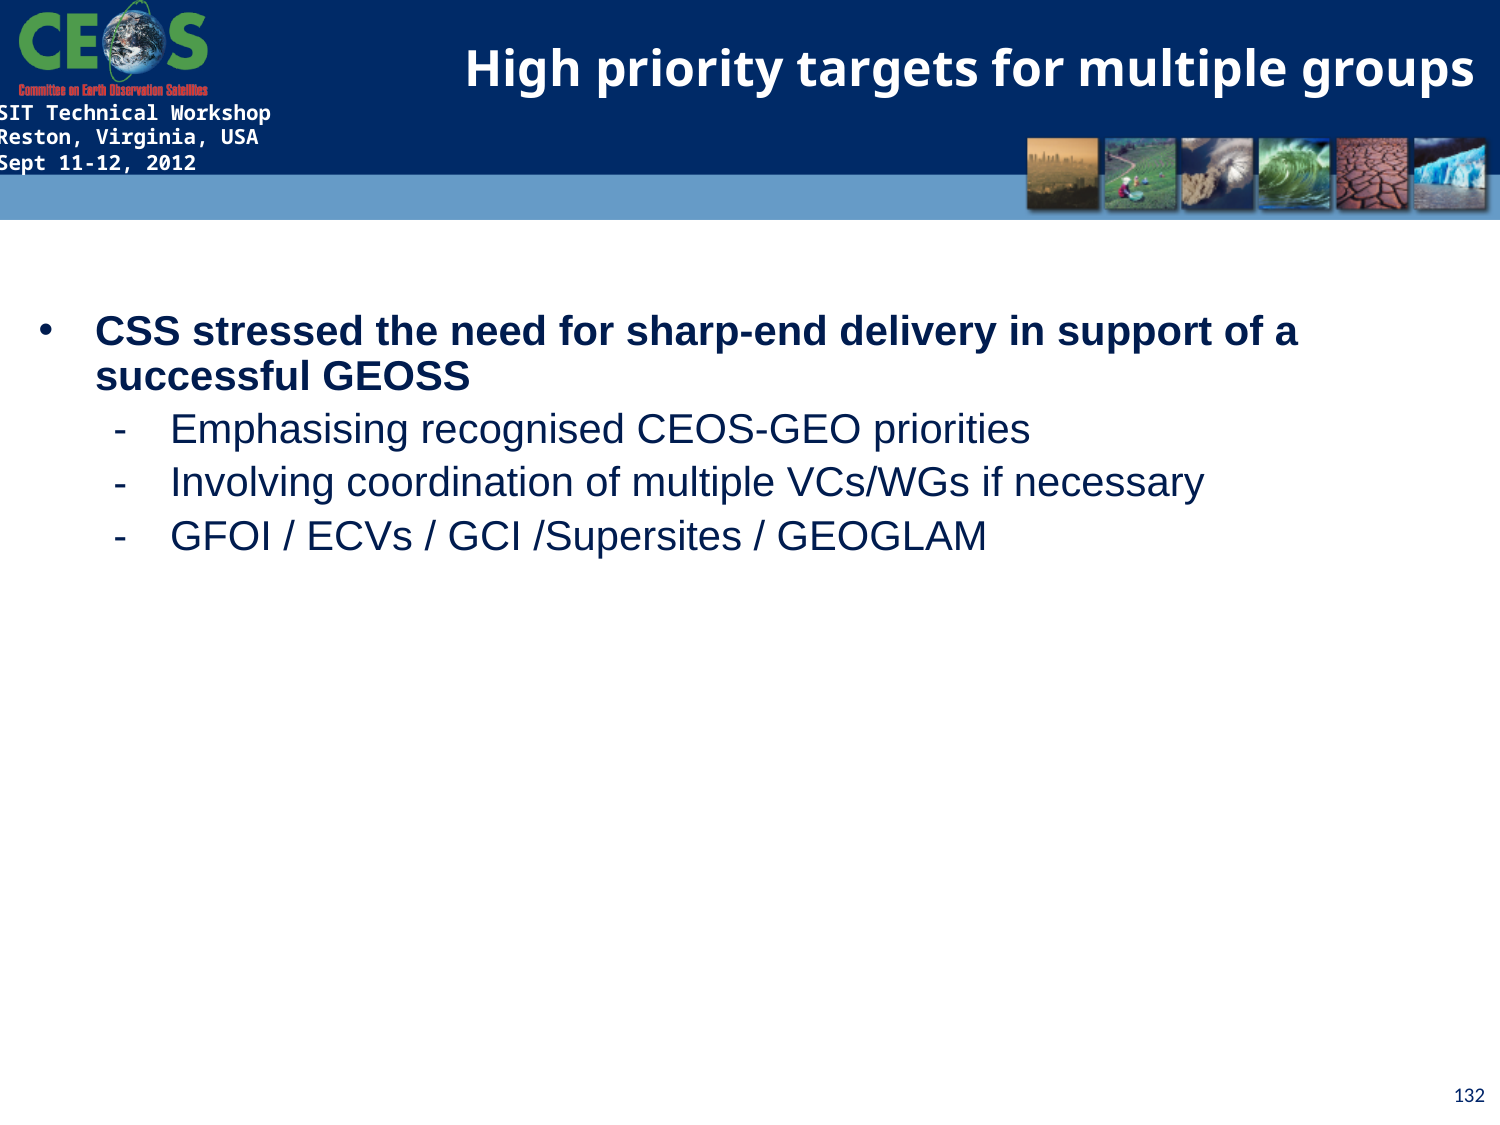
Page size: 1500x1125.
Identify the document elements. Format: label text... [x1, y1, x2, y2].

title High priority targets for multiple groups [216, 16, 1491, 117]
text_box CSS stressed the need for sharp-end delivery in support of a successful GEOSS Emphasising recognised CEOS-GEO priorities Involving coordination of multiple VCs/WGs if necessary GFOI / ECVs / GCI /Supersites / GEOGLAM [24, 301, 1473, 1125]
slide_number 132 [1473, 1073, 1500, 1125]
picture [0, 0, 1500, 220]
